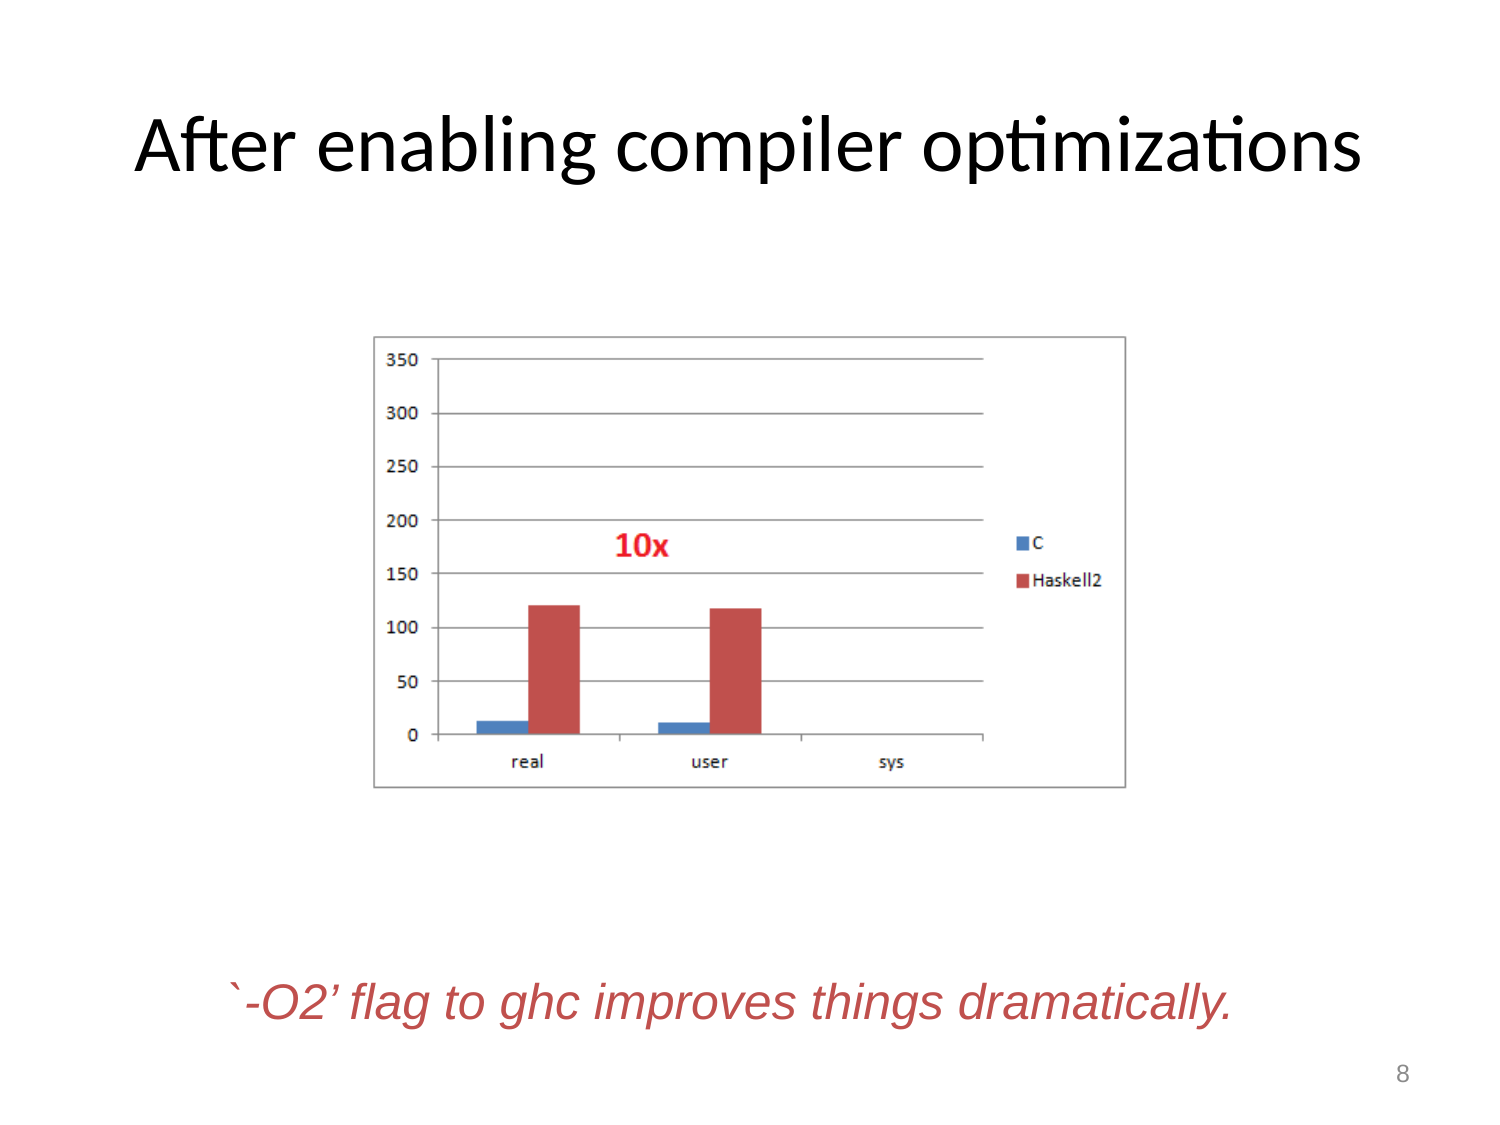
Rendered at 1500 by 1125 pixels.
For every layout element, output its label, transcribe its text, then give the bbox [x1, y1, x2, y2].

picture [372, 334, 1128, 791]
text_box `-O2’ flag to ghc improves things dramatically. [112, 962, 1350, 1038]
slide_number 8 [1074, 1042, 1425, 1103]
title After enabling compiler optimizations [75, 45, 1425, 233]
